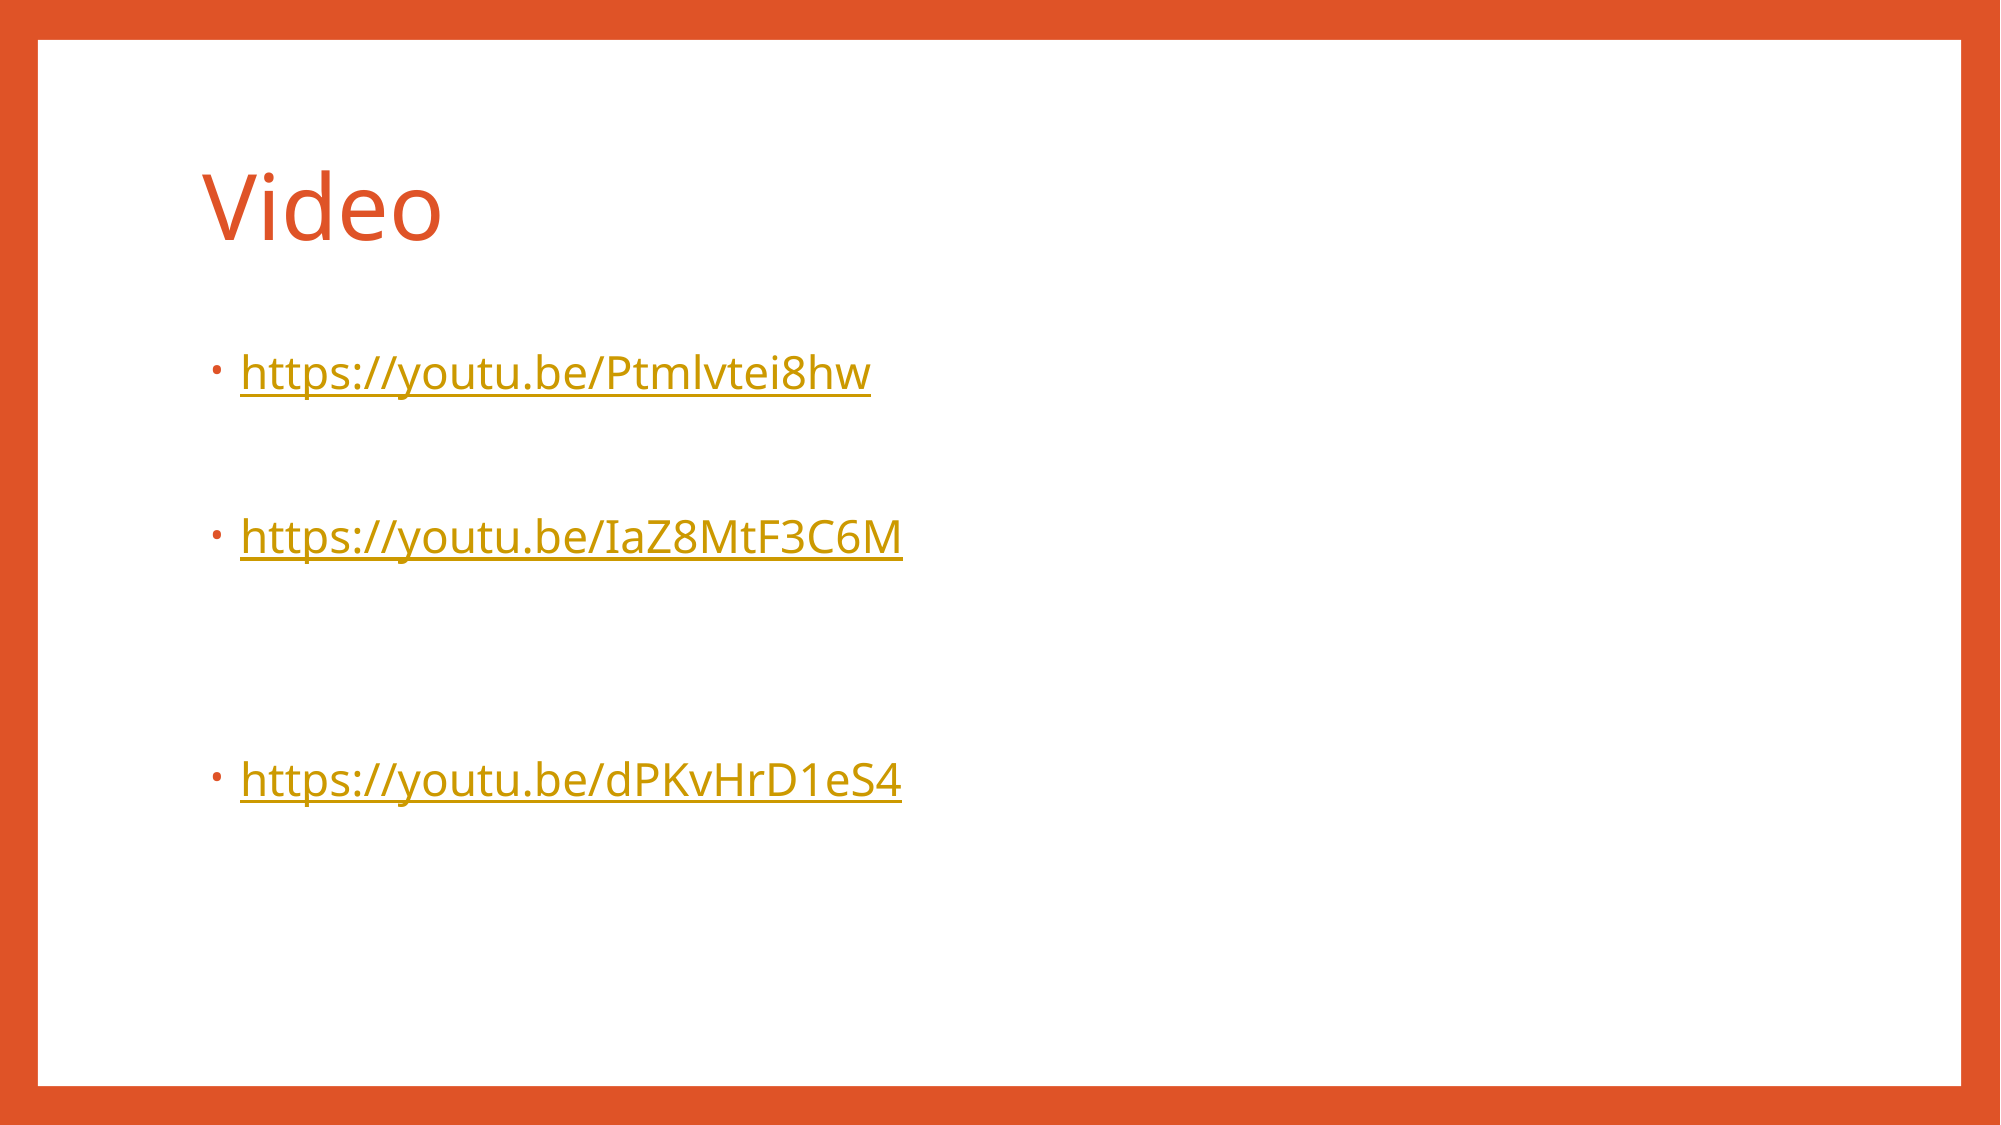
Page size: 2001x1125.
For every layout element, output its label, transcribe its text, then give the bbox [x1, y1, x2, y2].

list https://youtu.be/Ptmlvtei8hw https://youtu.be/IaZ8MtF3C6M https://youtu.be/dPKvHrD1eS4 [187, 337, 1808, 1000]
title Video [187, 99, 1808, 323]
